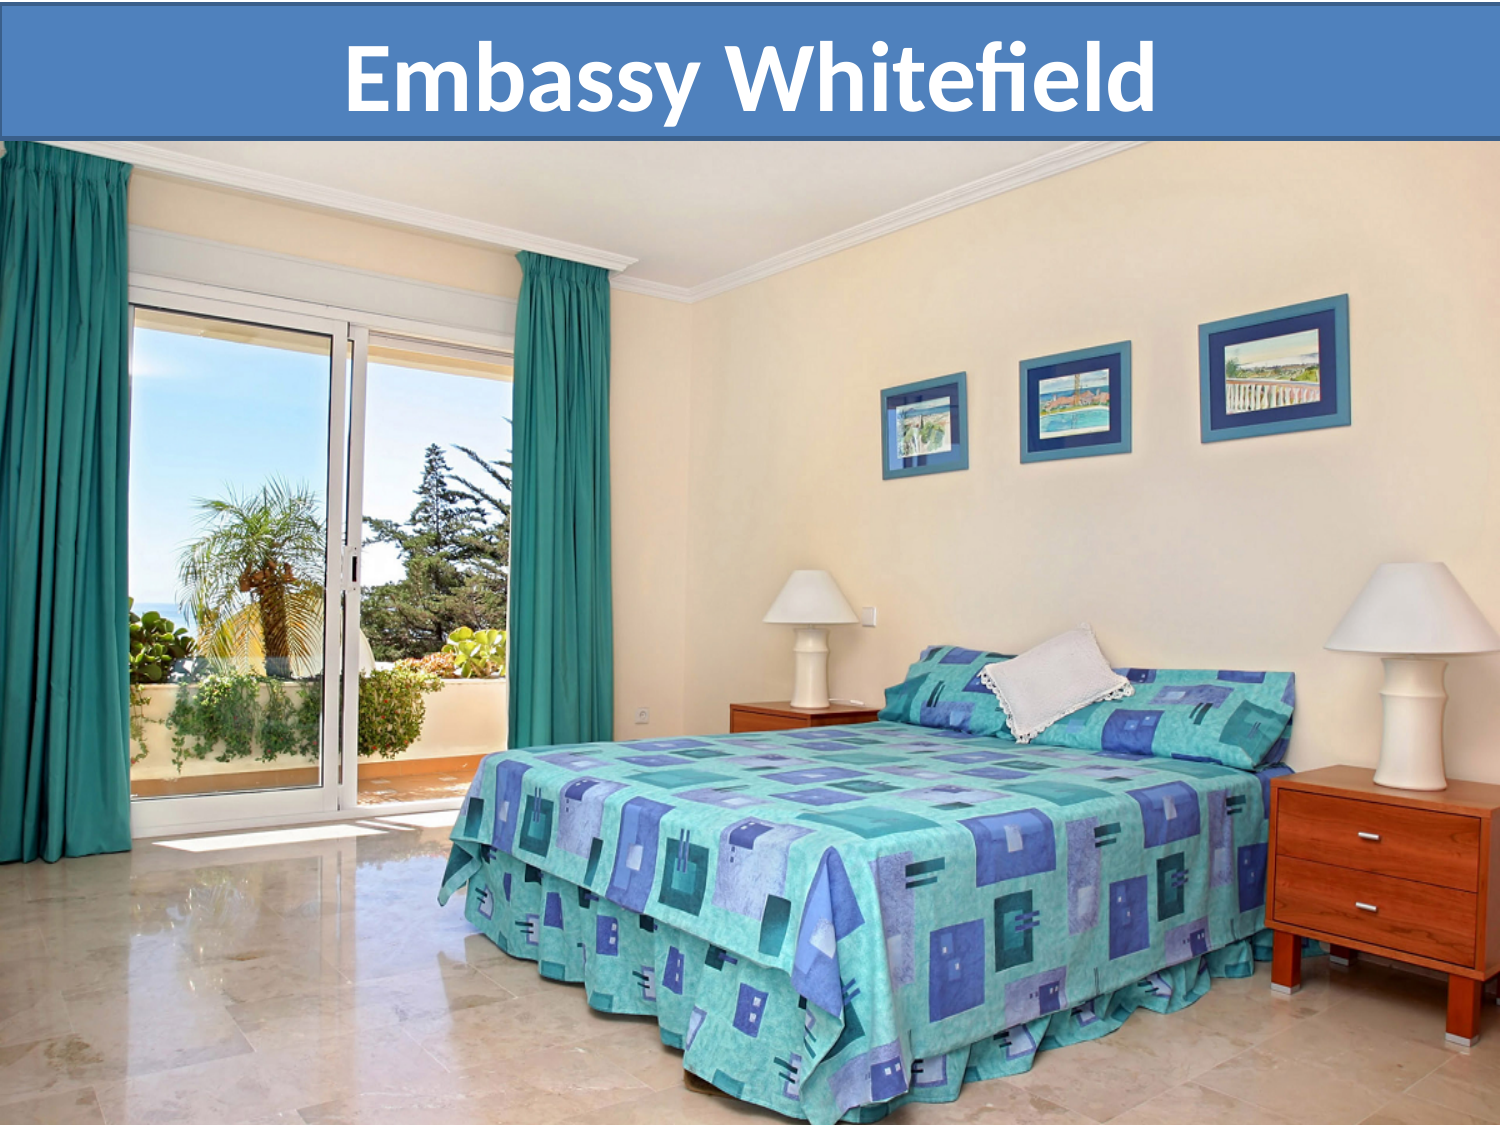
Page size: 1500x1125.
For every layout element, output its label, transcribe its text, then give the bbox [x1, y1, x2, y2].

picture [0, 139, 1500, 1125]
text_box Embassy Whitefield [0, 2, 1500, 139]
